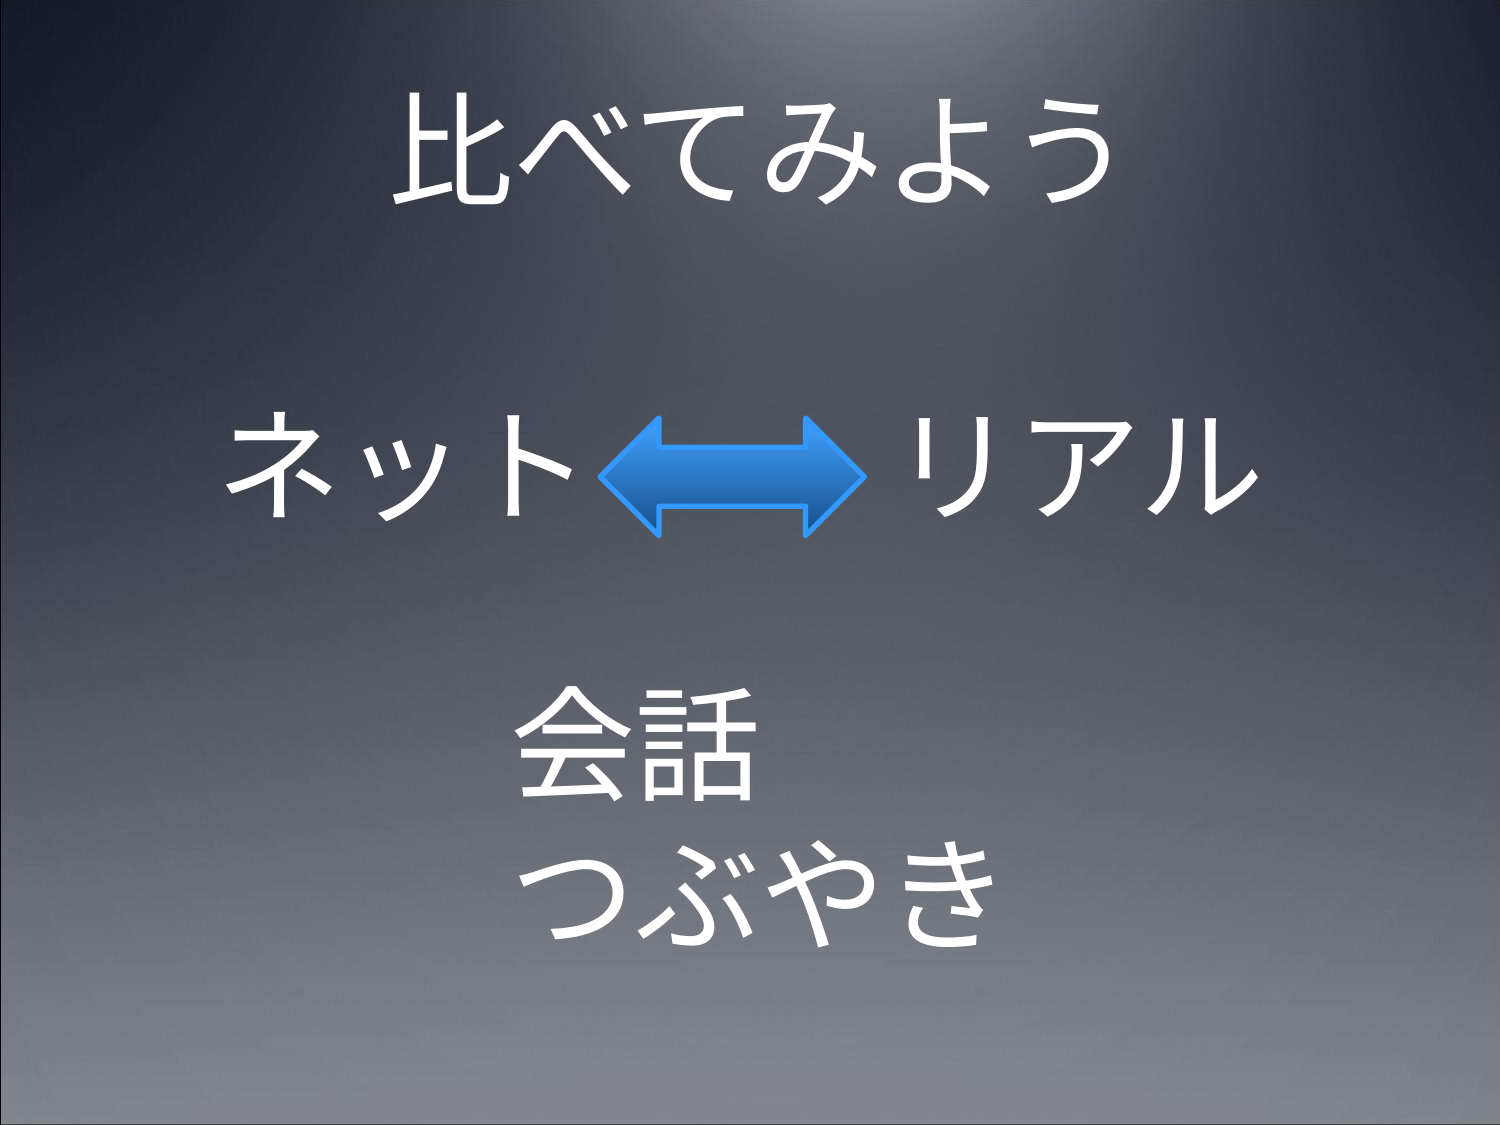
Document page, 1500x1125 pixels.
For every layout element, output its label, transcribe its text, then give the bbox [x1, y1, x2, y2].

text_box [597, 415, 867, 539]
text_box リアル [876, 379, 1280, 545]
text_box 比べてみよう [373, 64, 1148, 230]
text_box ネット [202, 379, 607, 545]
picture [0, 0, 1500, 1125]
text_box 会話 つぶやき [496, 659, 1026, 975]
